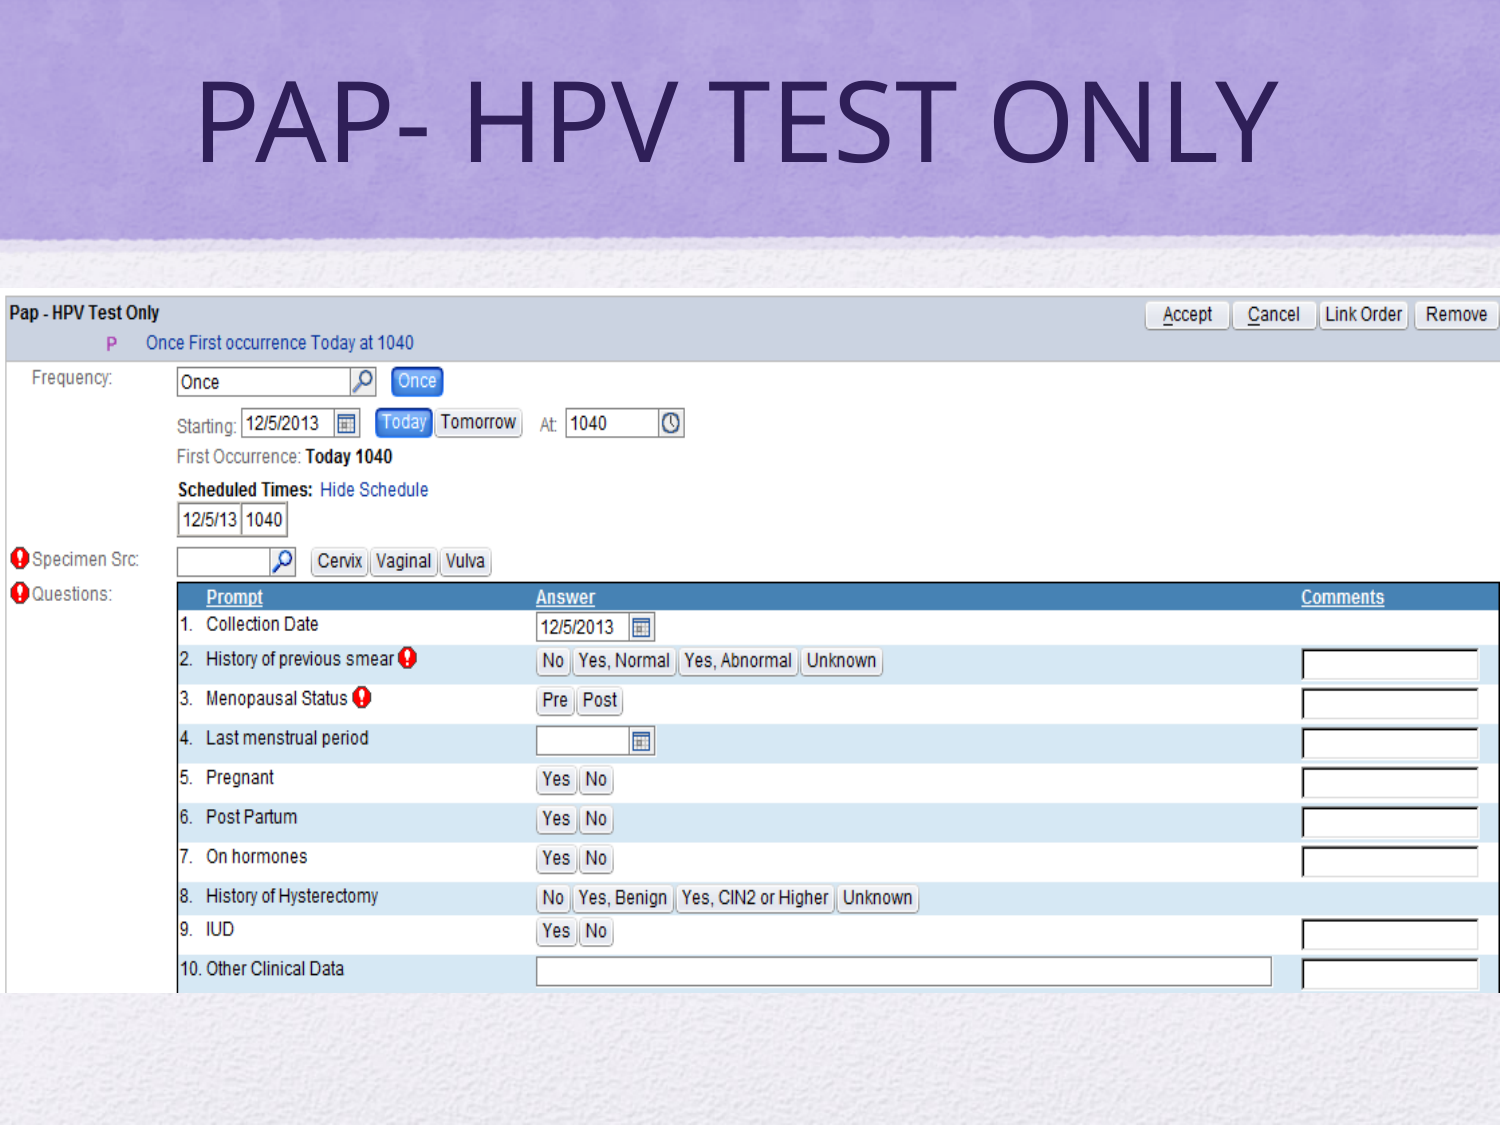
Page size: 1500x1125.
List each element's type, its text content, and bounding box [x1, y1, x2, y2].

title PAP- HPV TEST ONLY [129, 6, 1372, 239]
picture [0, 225, 1500, 1125]
